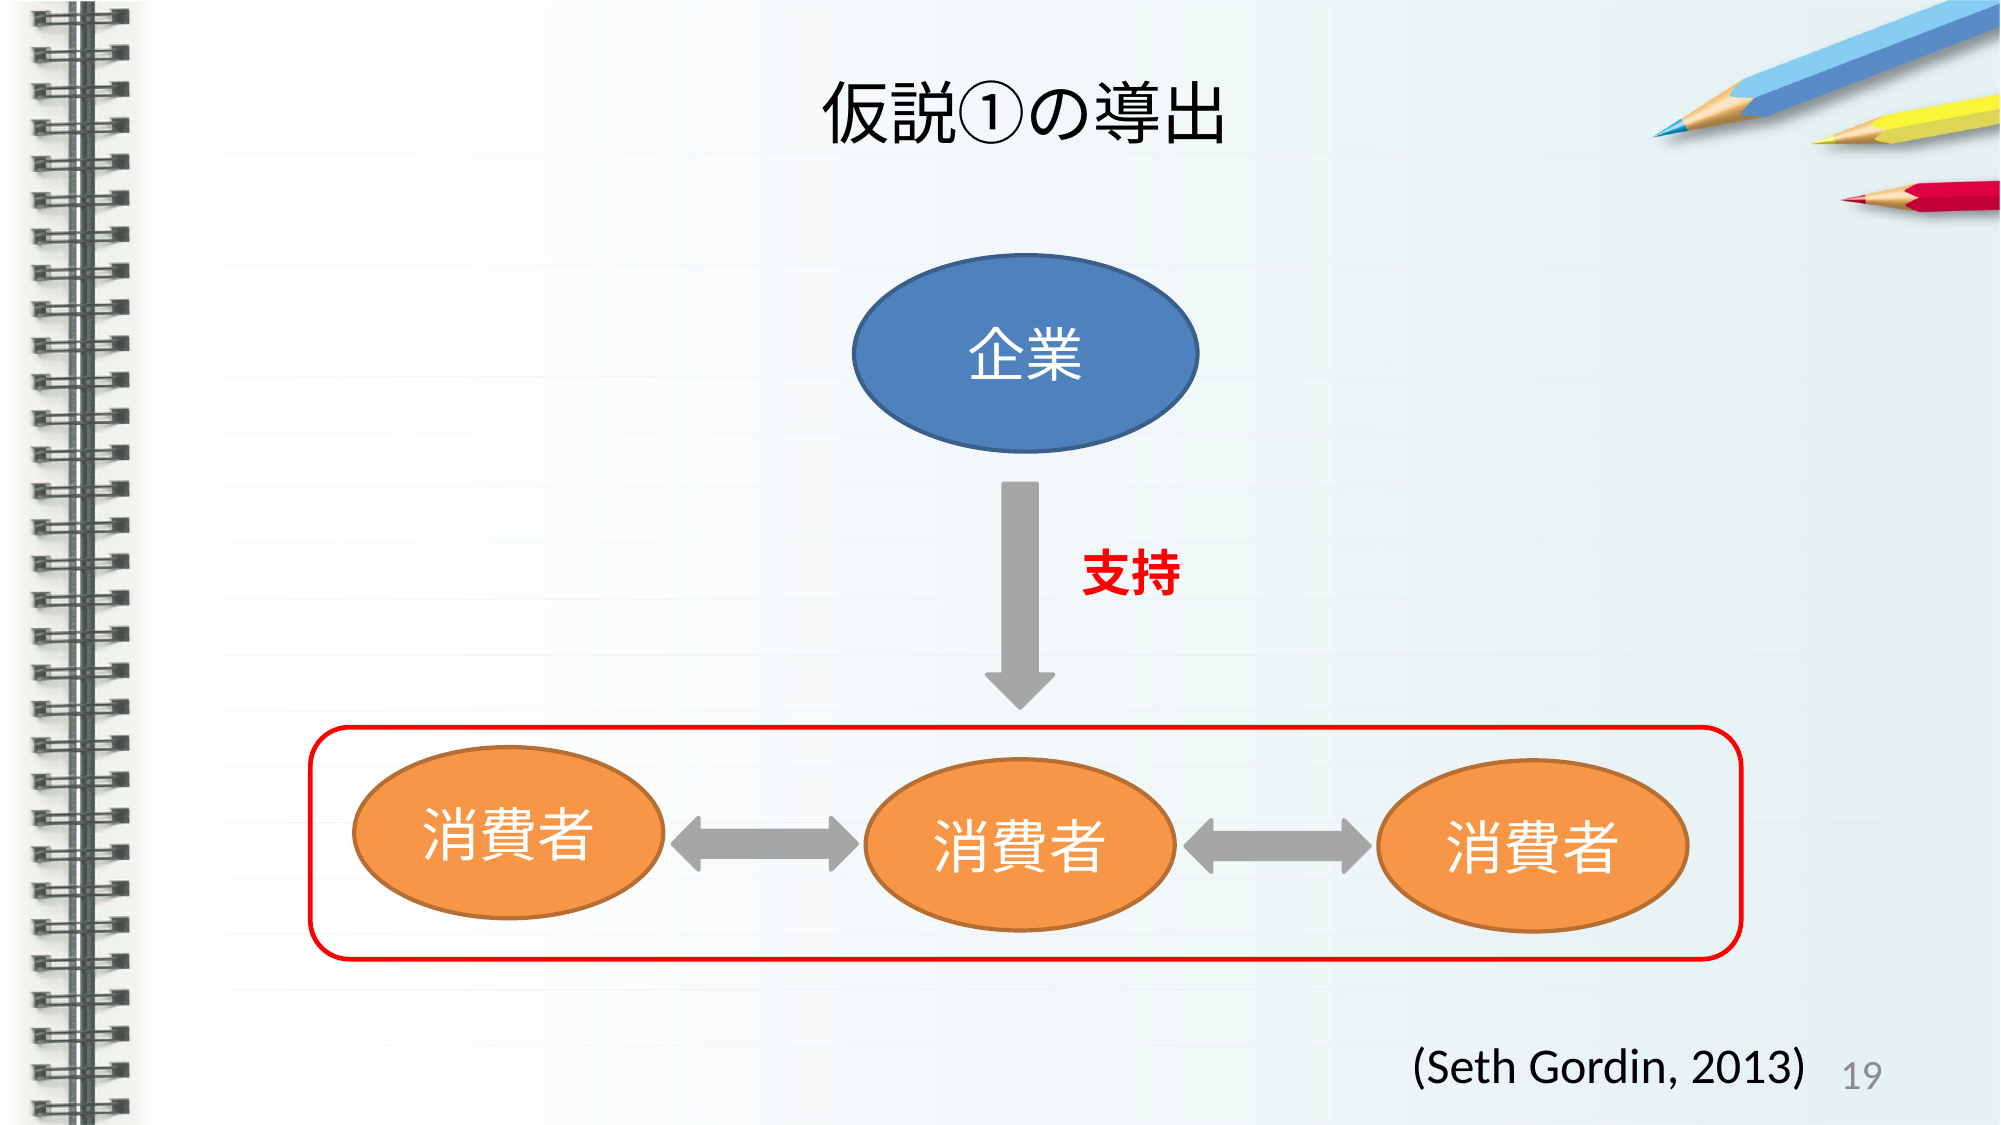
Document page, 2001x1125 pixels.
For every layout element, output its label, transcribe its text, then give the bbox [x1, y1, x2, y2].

text_box 企業 [851, 253, 1200, 454]
text_box [984, 481, 1056, 710]
title 仮説①の導出 [151, 45, 1900, 177]
slide_number 19 [1433, 1042, 1900, 1103]
text_box 支持 [1066, 533, 1197, 609]
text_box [310, 726, 1742, 960]
picture [0, 0, 2000, 1125]
text_box (Seth Gordin, 2013) [1396, 1026, 1822, 1102]
